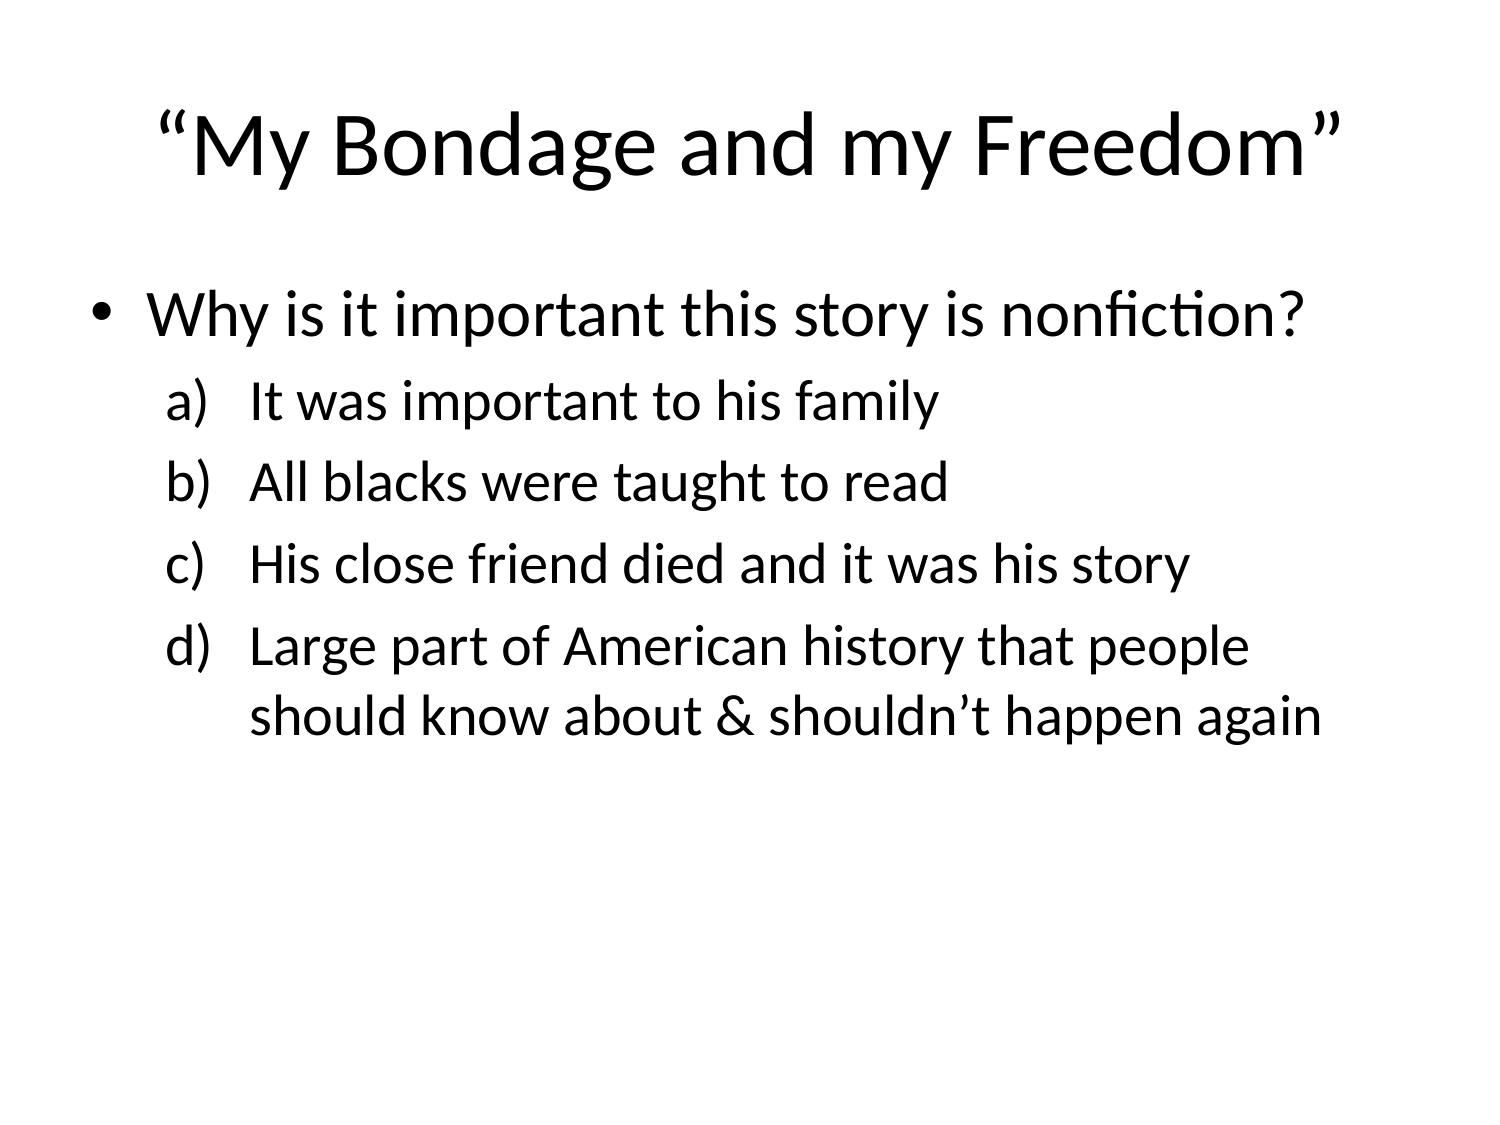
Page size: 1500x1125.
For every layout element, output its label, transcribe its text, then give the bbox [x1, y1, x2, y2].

title “My Bondage and my Freedom” [75, 45, 1425, 233]
list Why is it important this story is nonfiction? It was important to his family All blacks were taught to read His close friend died and it was his story Large part of American history that people should know about & shouldn’t happen again [75, 262, 1425, 1005]
